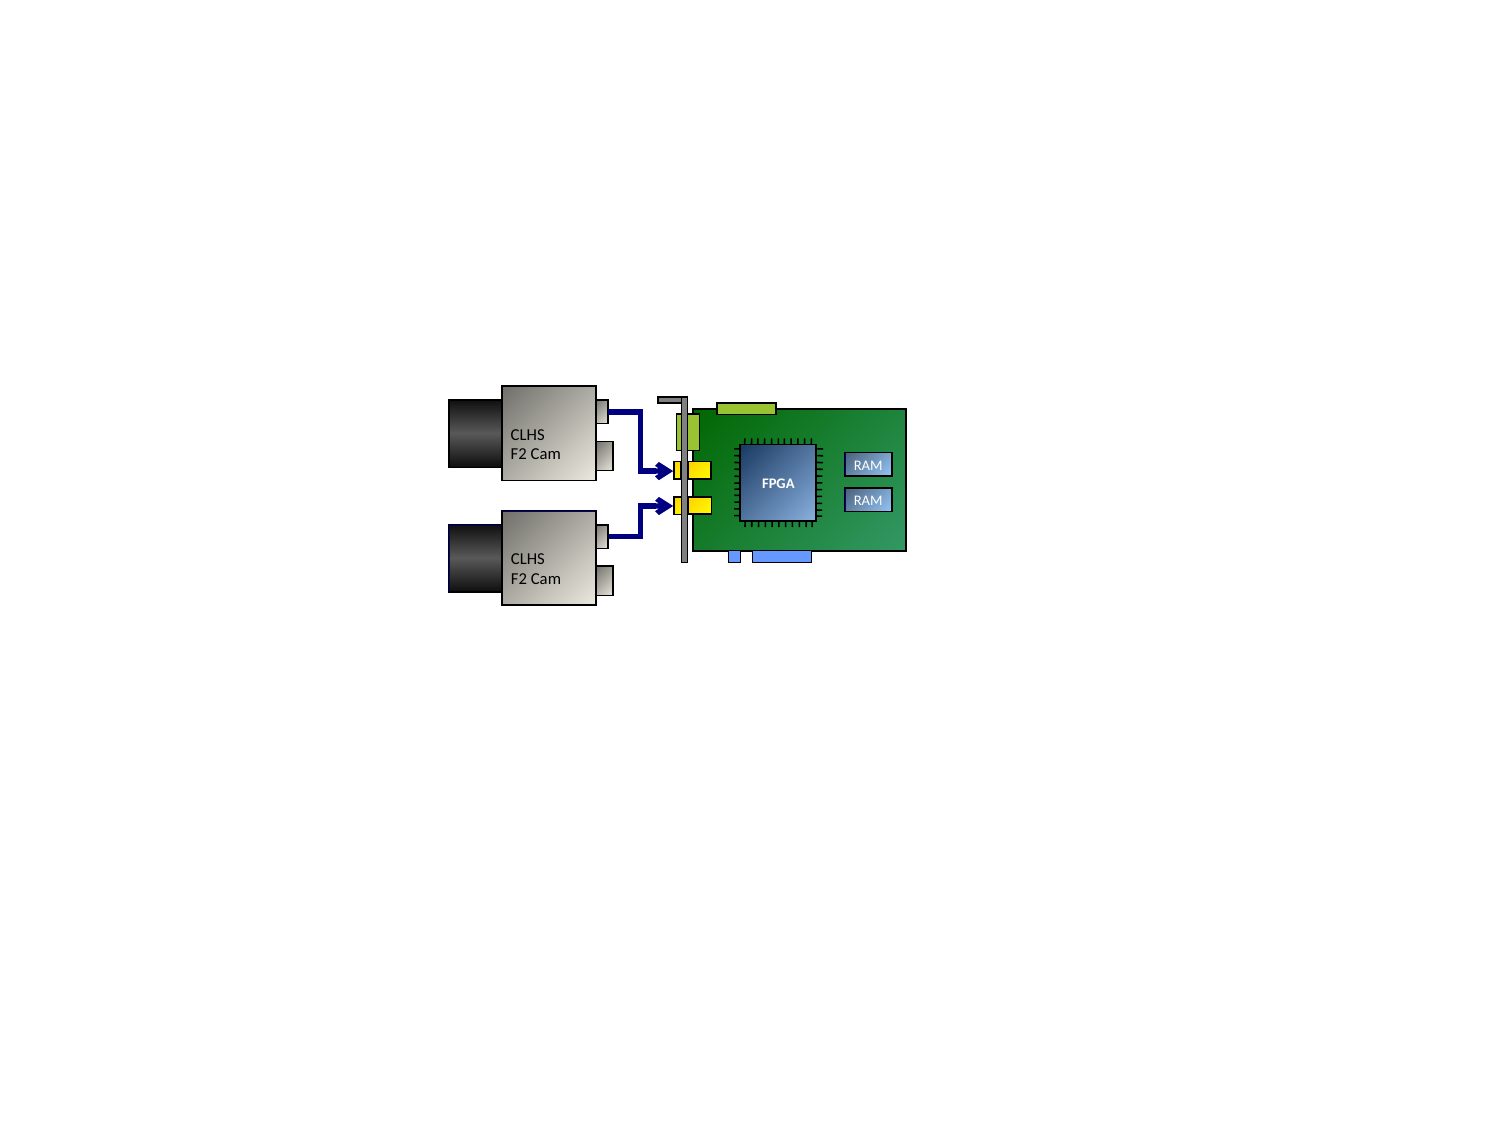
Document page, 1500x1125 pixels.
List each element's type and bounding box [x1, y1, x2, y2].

text_box [448, 385, 614, 481]
text_box [448, 510, 614, 606]
text_box [606, 505, 652, 537]
text_box [657, 396, 907, 563]
text_box [608, 411, 674, 472]
